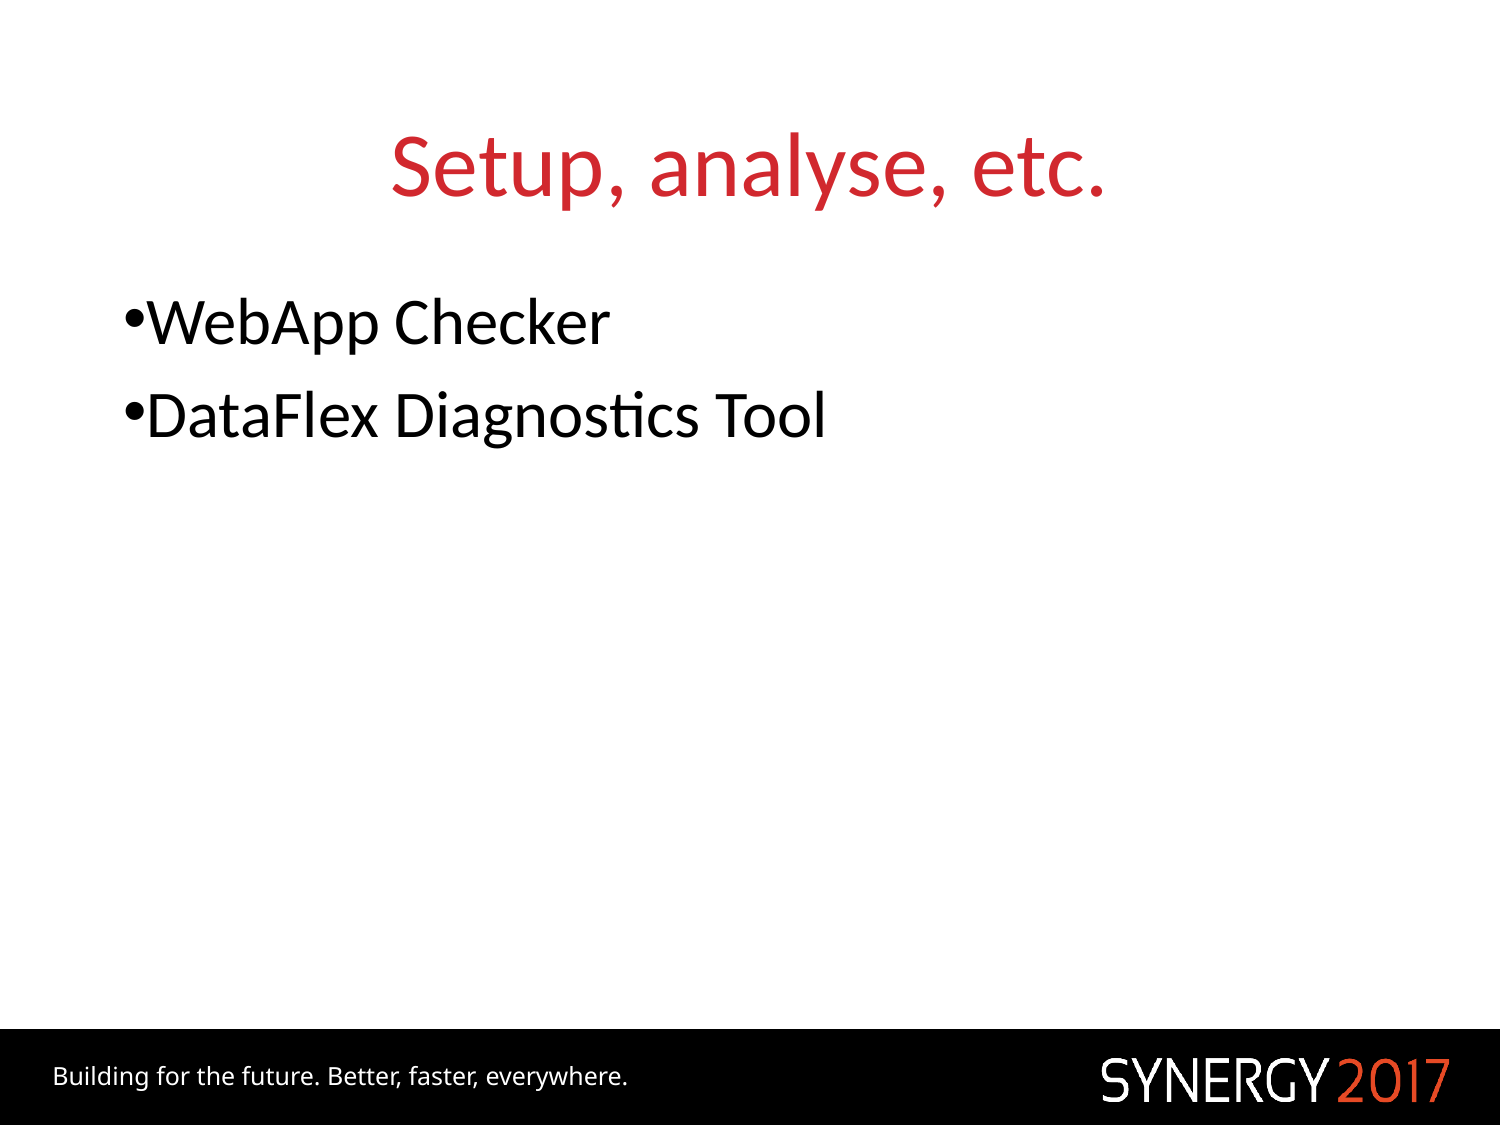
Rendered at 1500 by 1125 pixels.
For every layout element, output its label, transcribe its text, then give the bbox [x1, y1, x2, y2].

title Setup, analyse, etc. [75, 66, 1425, 254]
picture [1087, 1042, 1463, 1118]
list WebApp Checker DataFlex Diagnostics Tool [75, 262, 1425, 1005]
